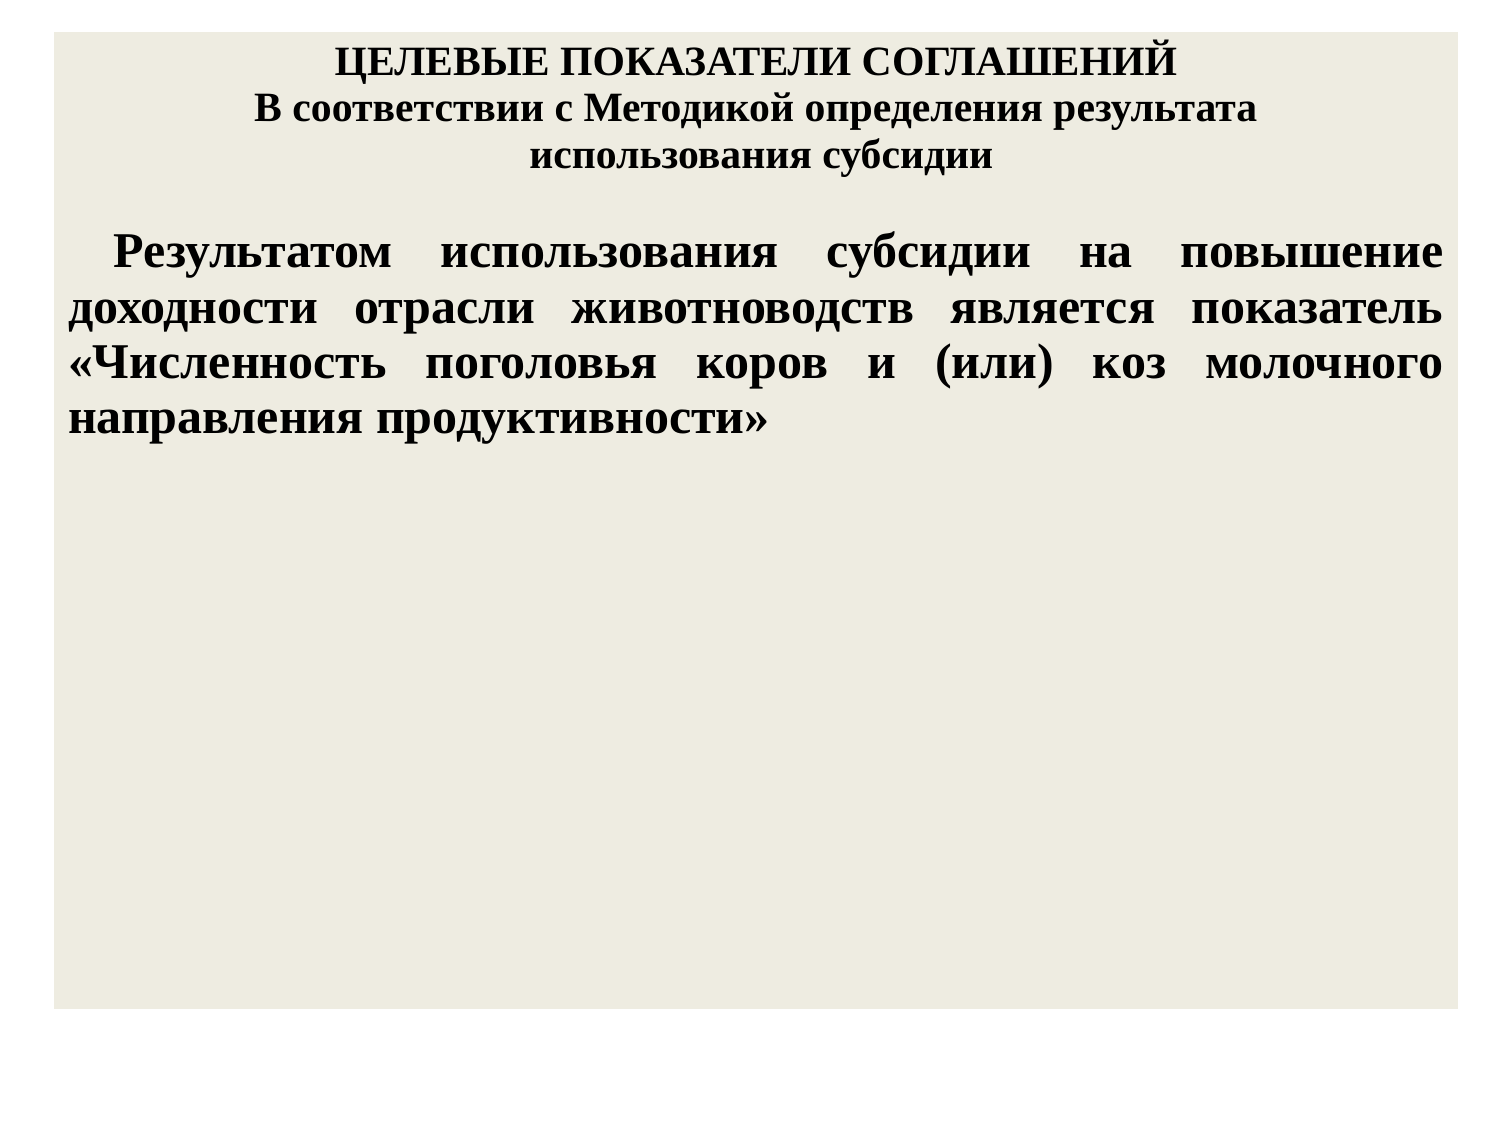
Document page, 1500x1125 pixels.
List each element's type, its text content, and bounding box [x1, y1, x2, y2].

table_header ЦЕЛЕВЫЕ ПОКАЗАТЕЛИ СОГЛАШЕНИЙ В соответствии с Методикой определения результата использования субсидии Результатом использования субсидии на повышение доходности отрасли животноводств является показатель «Численность поголовья коров и (или) коз молочного направления продуктивности» [54, 32, 1458, 1009]
